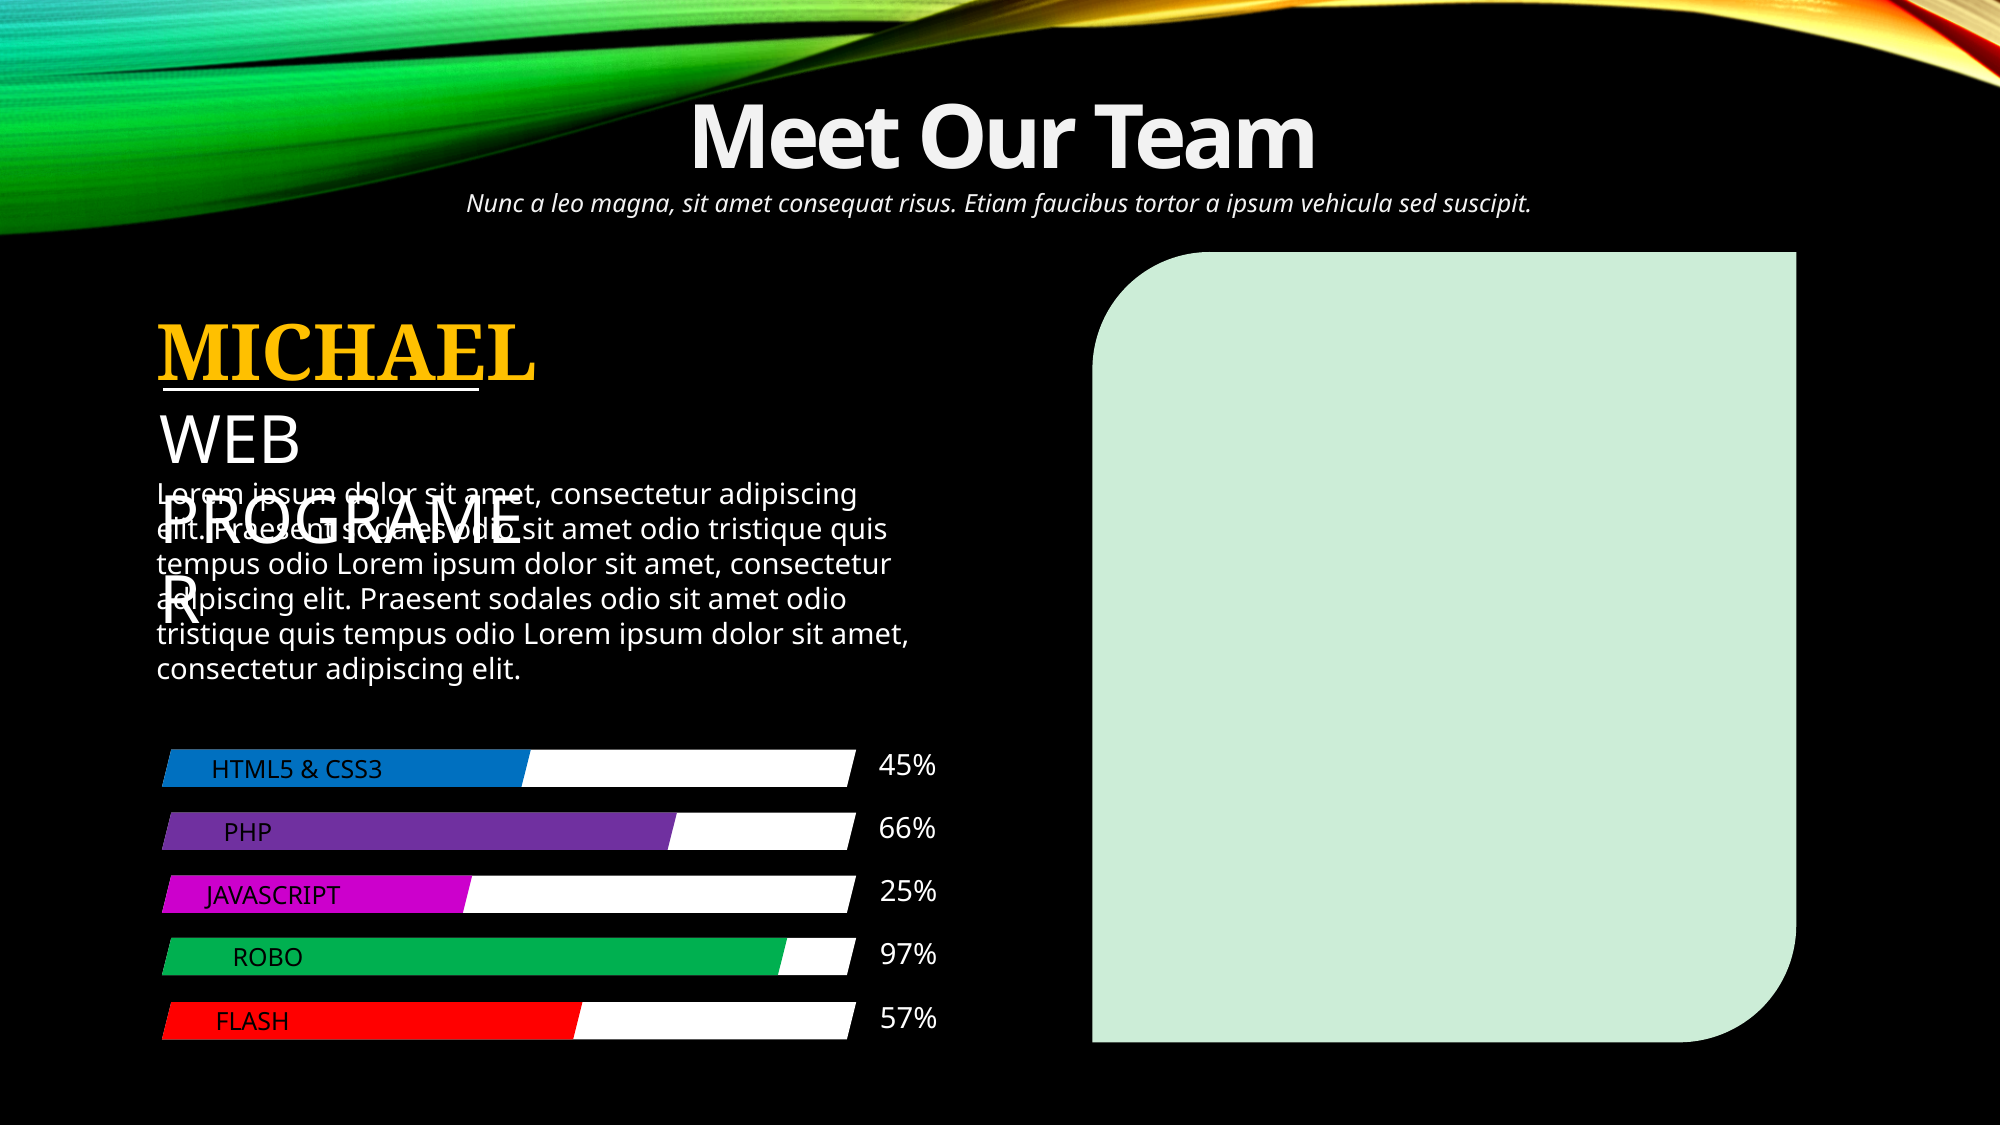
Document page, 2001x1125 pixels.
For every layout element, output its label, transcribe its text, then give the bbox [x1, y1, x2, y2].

text_box [779, 936, 858, 977]
text_box PHP [160, 811, 678, 852]
text_box Lorem ipsum dolor sit amet, consectetur adipiscing elit. Praesent sodales odio sit amet odio tristique quis tempus odio Lorem ipsum dolor sit amet, consectetur adipiscing elit. Praesent sodales odio sit amet odio tristique quis tempus odio Lorem ipsum dolor sit amet, consectetur adipiscing elit. [141, 467, 926, 693]
text_box 66% [863, 802, 951, 852]
text_box 25% [864, 865, 953, 915]
text_box Nunc a leo magna, sit amet consequat risus. Etiam faucibus tortor a ipsum vehicula sed suscipit. [123, 182, 1884, 223]
text_box JAVASCRIPT [160, 874, 474, 914]
text_box MICHAEL [141, 294, 756, 403]
text_box [574, 1001, 858, 1041]
text_box [464, 874, 858, 914]
text_box HTML5 & CSS3 [160, 748, 532, 788]
text_box 45% [863, 739, 952, 789]
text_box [1092, 251, 1798, 1043]
text_box 97% [864, 927, 953, 978]
picture [0, 0, 2000, 237]
text_box ROBO [160, 936, 789, 977]
text_box WEB PROGRAMER [145, 389, 565, 644]
text_box Meet Our Team [677, 74, 1330, 182]
text_box [523, 748, 858, 788]
text_box 57% [864, 991, 953, 1042]
text_box [668, 811, 858, 852]
text_box FLASH [160, 1001, 584, 1041]
